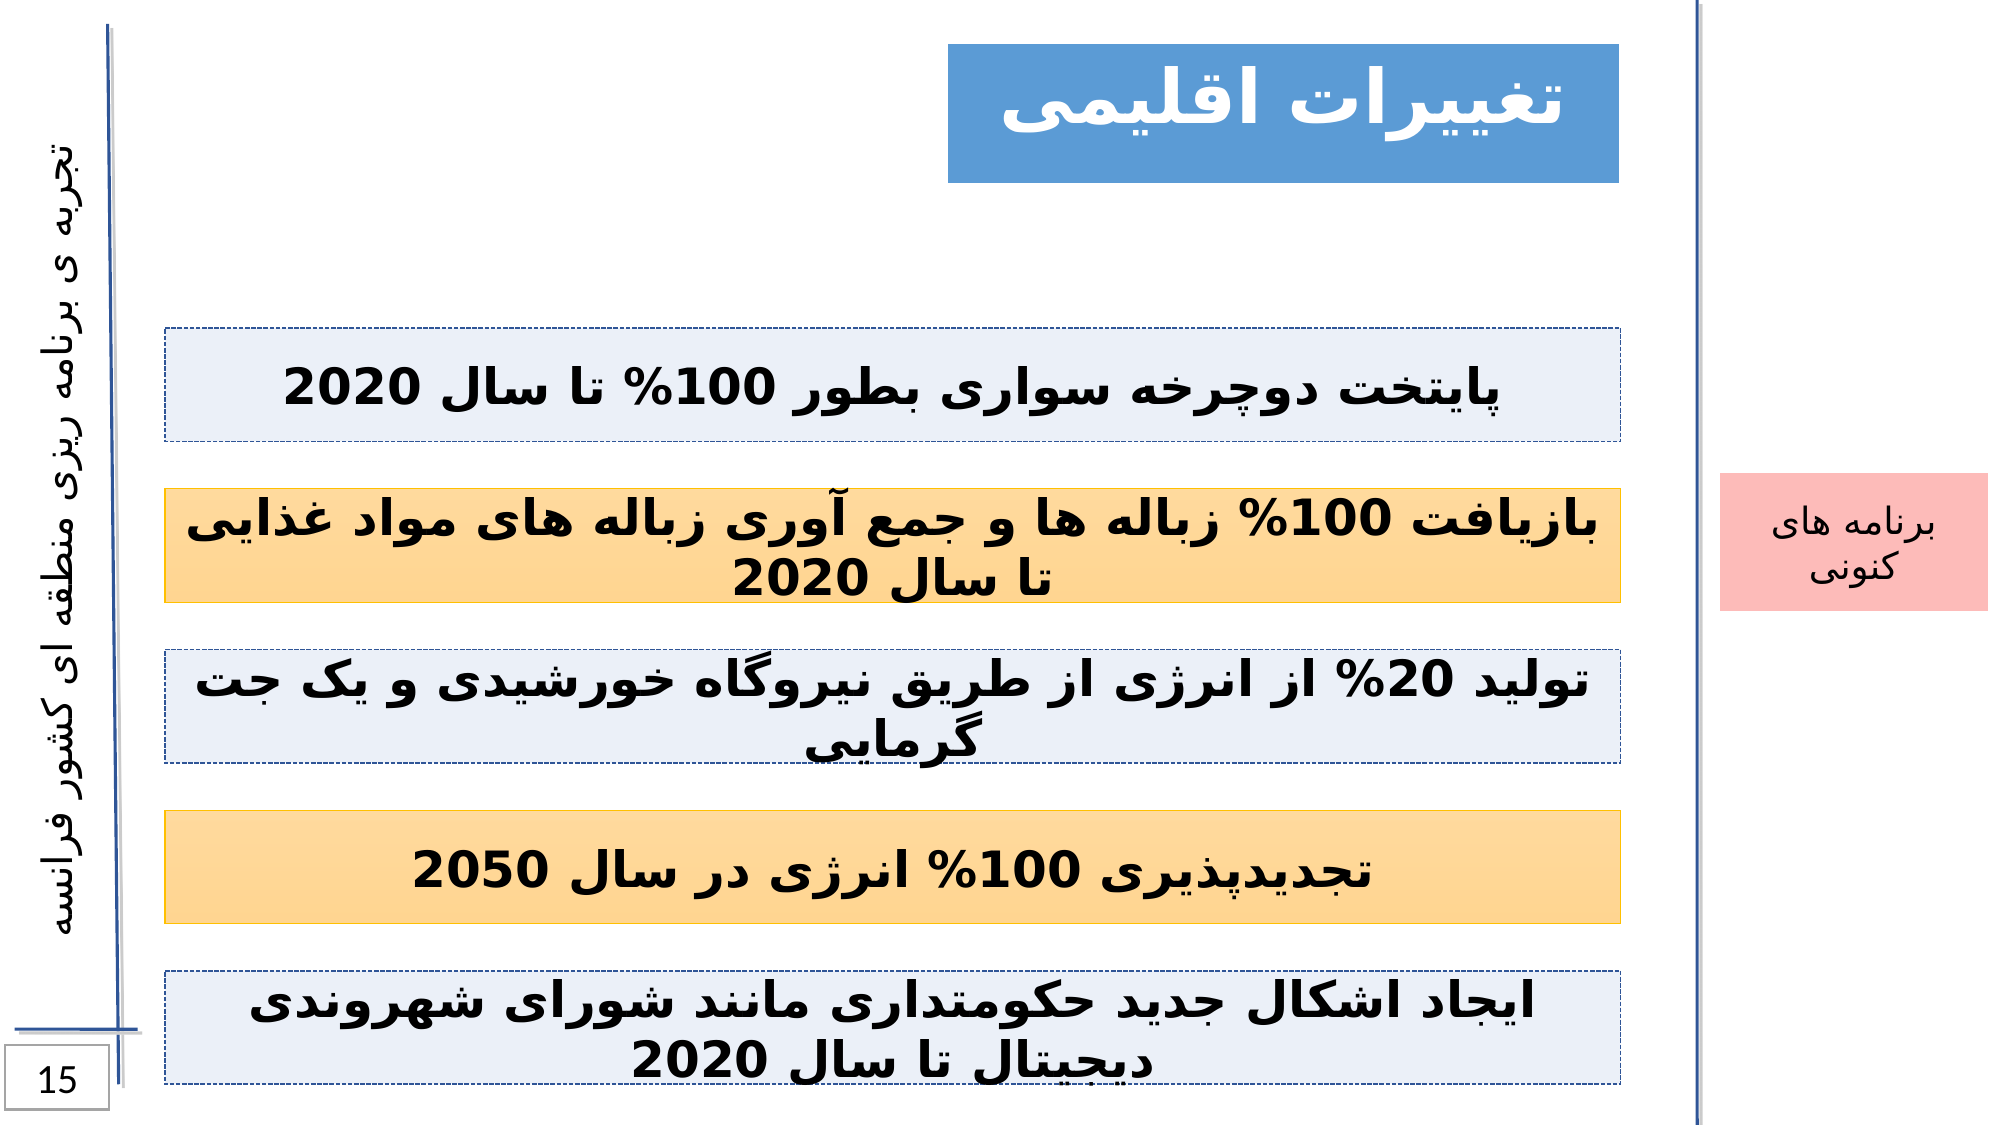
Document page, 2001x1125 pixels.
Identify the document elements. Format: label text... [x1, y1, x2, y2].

text_box پایتخت دوچرخه سواری بطور 100% تا سال 2020 [164, 327, 1622, 443]
text_box 15 [4, 1044, 110, 1111]
text_box برنامه های کنونی [1720, 473, 1988, 611]
text_box ایجاد اشکال جدید حکومتداری مانند شورای شهروندی دیجیتال تا سال 2020 [164, 970, 1622, 1085]
text_box تولید 20% از انرژی از طریق نیروگاه خورشیدی و یک جت گرمایی [164, 649, 1622, 764]
text_box بازیافت 100% زباله ها و جمع آوری زباله های مواد غذایی تا سال 2020 [164, 488, 1621, 603]
text_box تغییرات اقلیمی [945, 41, 1622, 186]
text_box تجربه ی برنامه ریزی منطقه ای کشور فرانسه [23, 59, 88, 1022]
text_box تجدیدپذیری 100% انرژی در سال 2050 [164, 810, 1621, 924]
